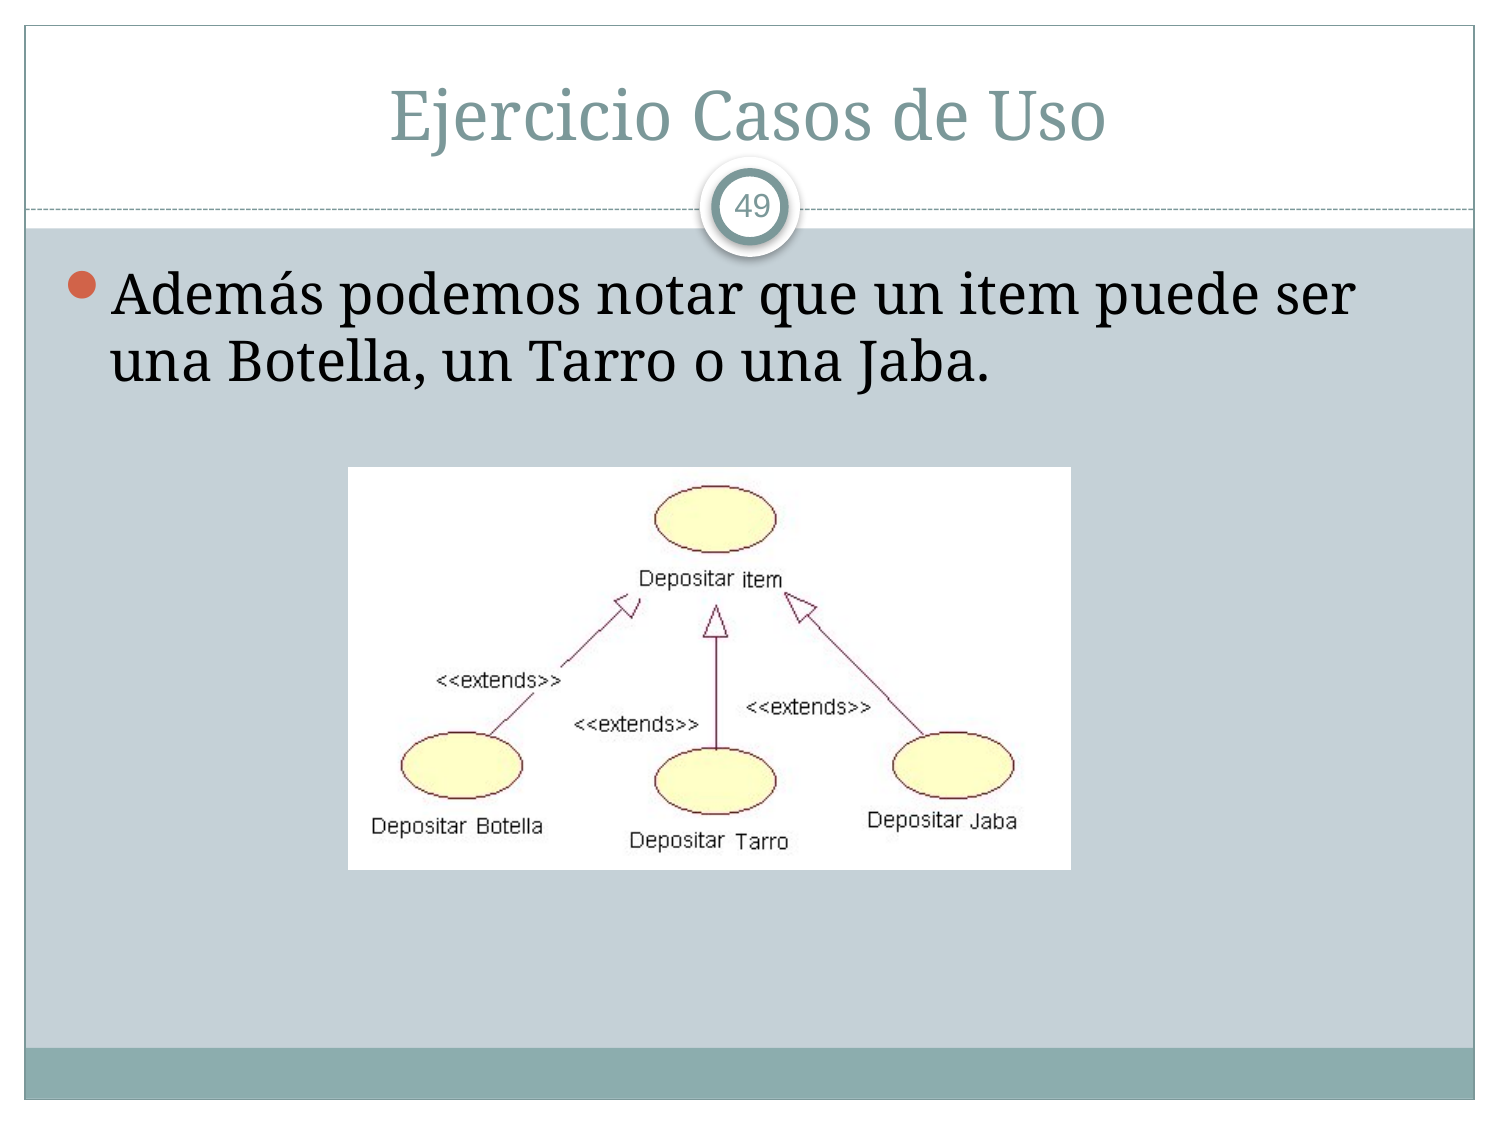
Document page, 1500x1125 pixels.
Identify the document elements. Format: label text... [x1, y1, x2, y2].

picture [348, 467, 1071, 870]
list Además podemos notar que un item puede ser una Botella, un Tarro o una Jaba. [49, 250, 1445, 1001]
slide_number 49 [715, 168, 791, 241]
title Ejercicio Casos de Uso [49, 37, 1450, 162]
